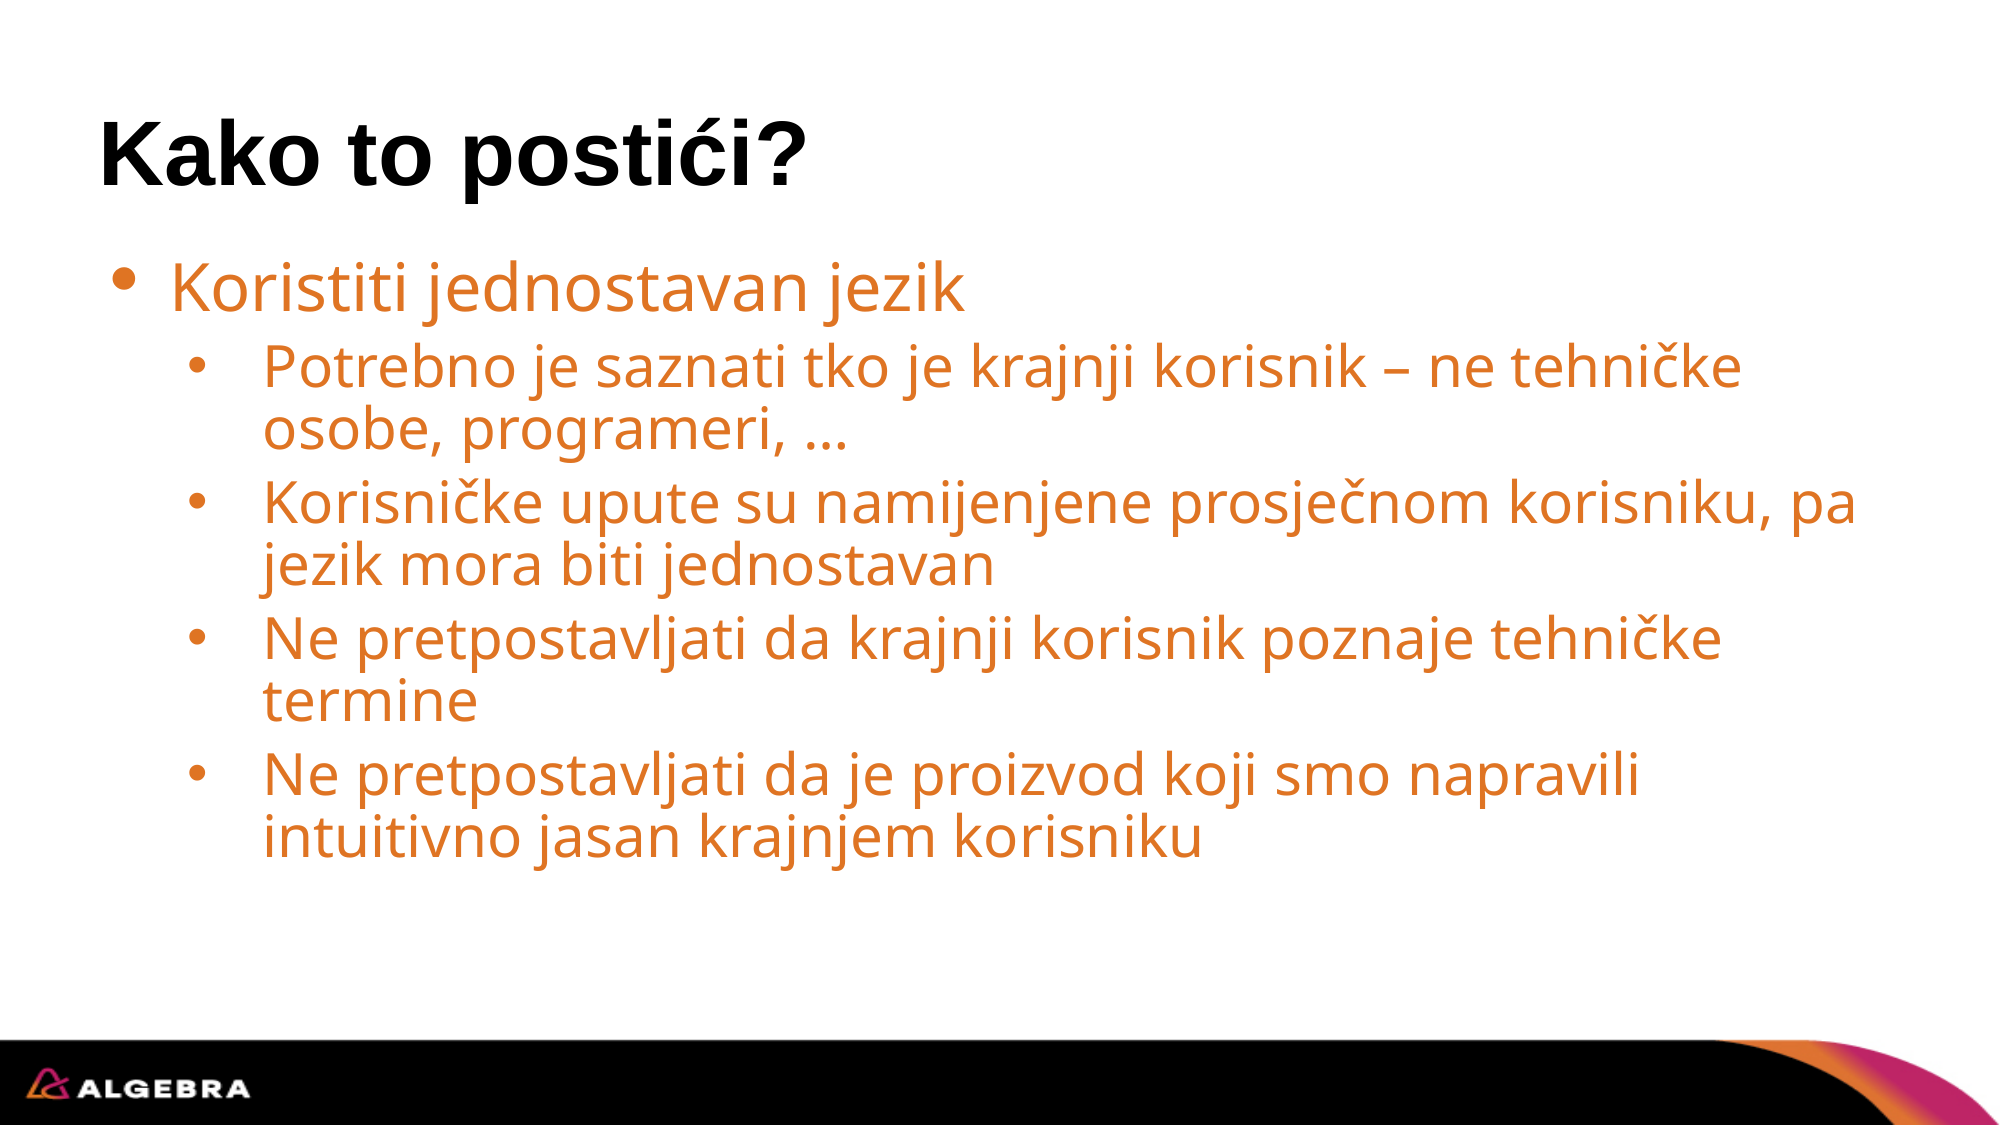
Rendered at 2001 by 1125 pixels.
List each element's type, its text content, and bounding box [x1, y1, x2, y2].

list Koristiti jednostavan jezik Potrebno je saznati tko je krajnji korisnik – ne tehničke osobe, programeri, … Korisničke upute su namijenjene prosječnom korisniku, pa jezik mora biti jednostavan Ne pretpostavljati da krajnji korisnik poznaje tehničke termine Ne pretpostavljati da je proizvod koji smo napravili intuitivno jasan krajnjem korisniku [98, 246, 1908, 991]
picture [0, 0, 2001, 1125]
title Kako to postići? [98, 81, 1910, 213]
